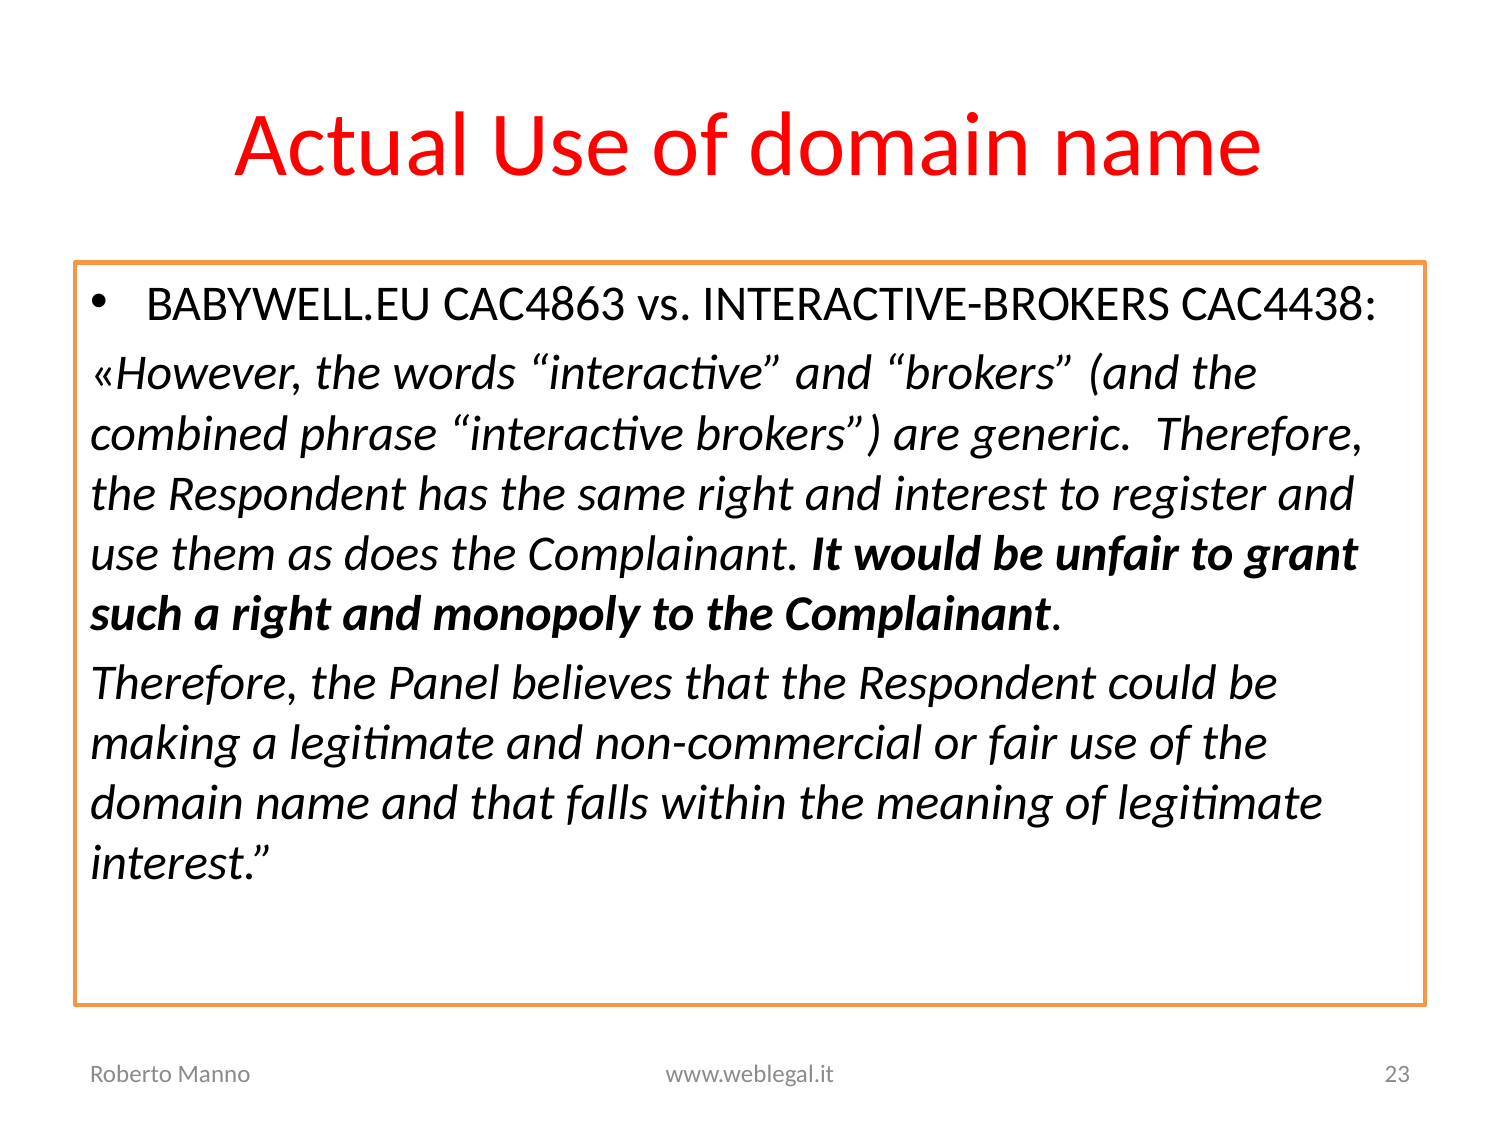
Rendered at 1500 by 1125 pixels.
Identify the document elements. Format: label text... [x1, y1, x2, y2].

footer www.weblegal.it [512, 1042, 988, 1103]
title Actual Use of domain name [75, 45, 1425, 233]
list BABYWELL.EU CAC4863 vs. INTERACTIVE-BROKERS CAC4438: «However, the words “interactive” and “brokers” (and the combined phrase “interactive brokers”) are generic. Therefore, the Respondent has the same right and interest to register and use them as does the Complainant. It would be unfair to grant such a right and monopoly to the Complainant. Therefore, the Panel believes that the Respondent could be making a legitimate and non-commercial or fair use of the domain name and that falls within the meaning of legitimate interest.” [73, 260, 1427, 1007]
slide_number Roberto Manno [75, 1042, 425, 1103]
slide_number 23 [1074, 1042, 1425, 1103]
